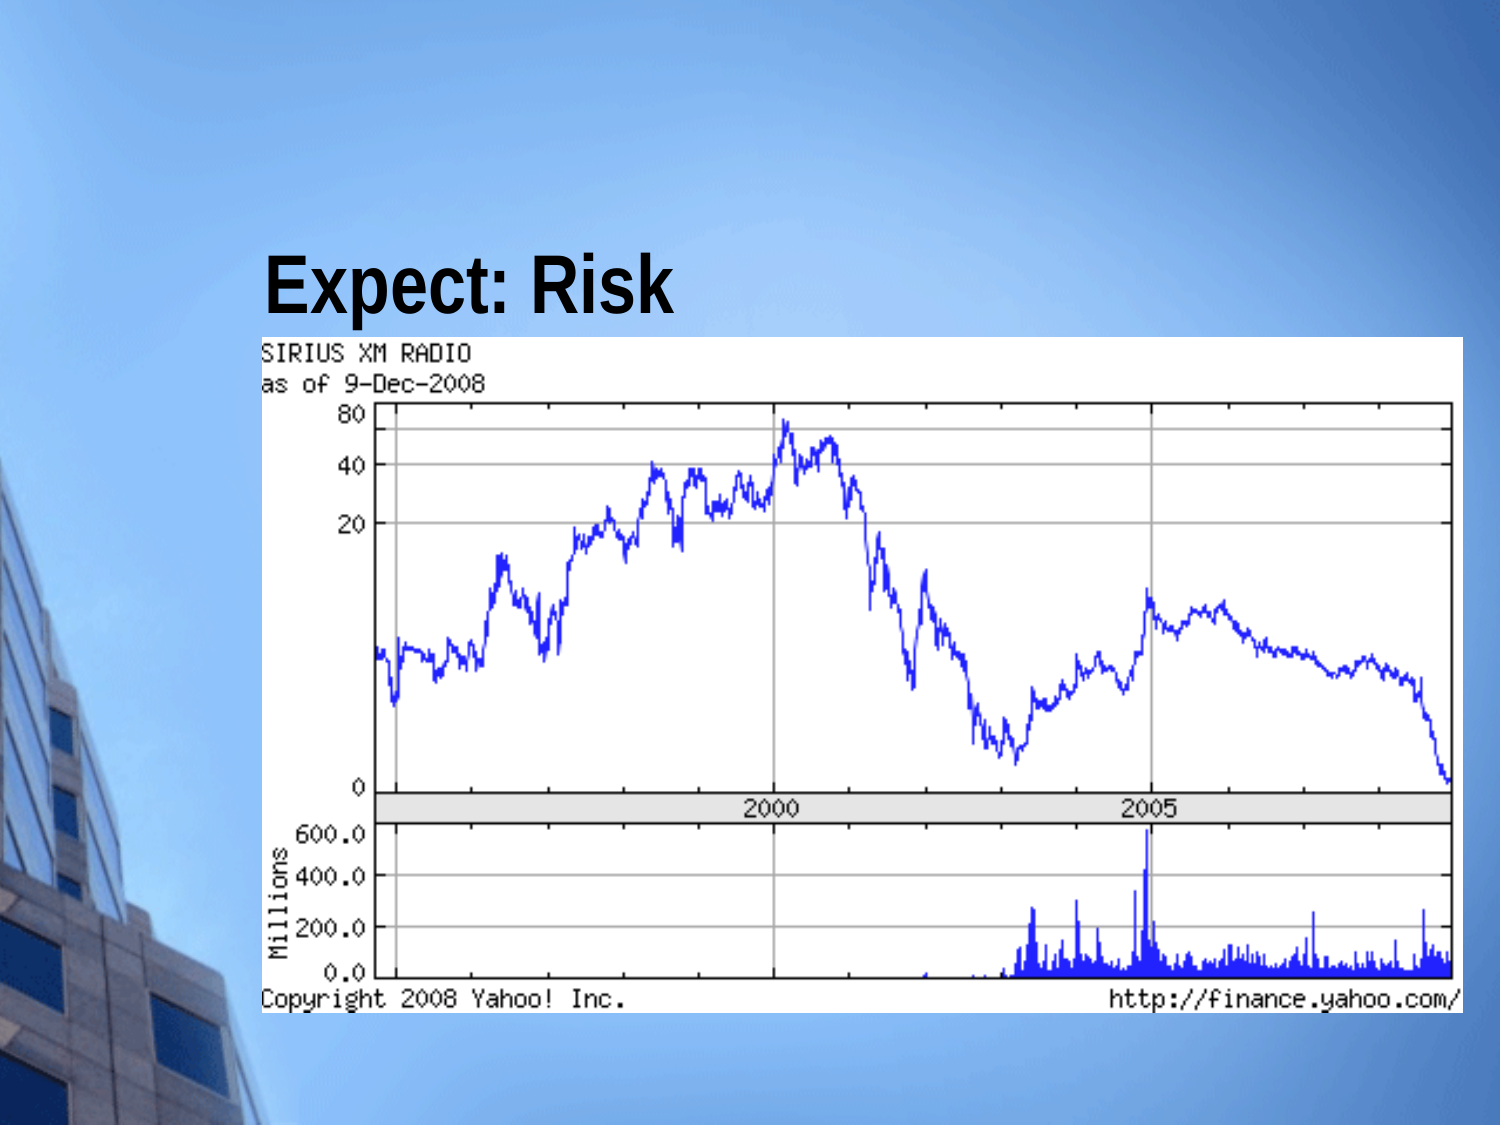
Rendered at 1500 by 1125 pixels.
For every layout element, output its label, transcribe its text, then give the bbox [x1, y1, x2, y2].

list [262, 337, 1463, 1013]
title Expect: Risk [249, 112, 1413, 338]
picture [0, 0, 1500, 1125]
